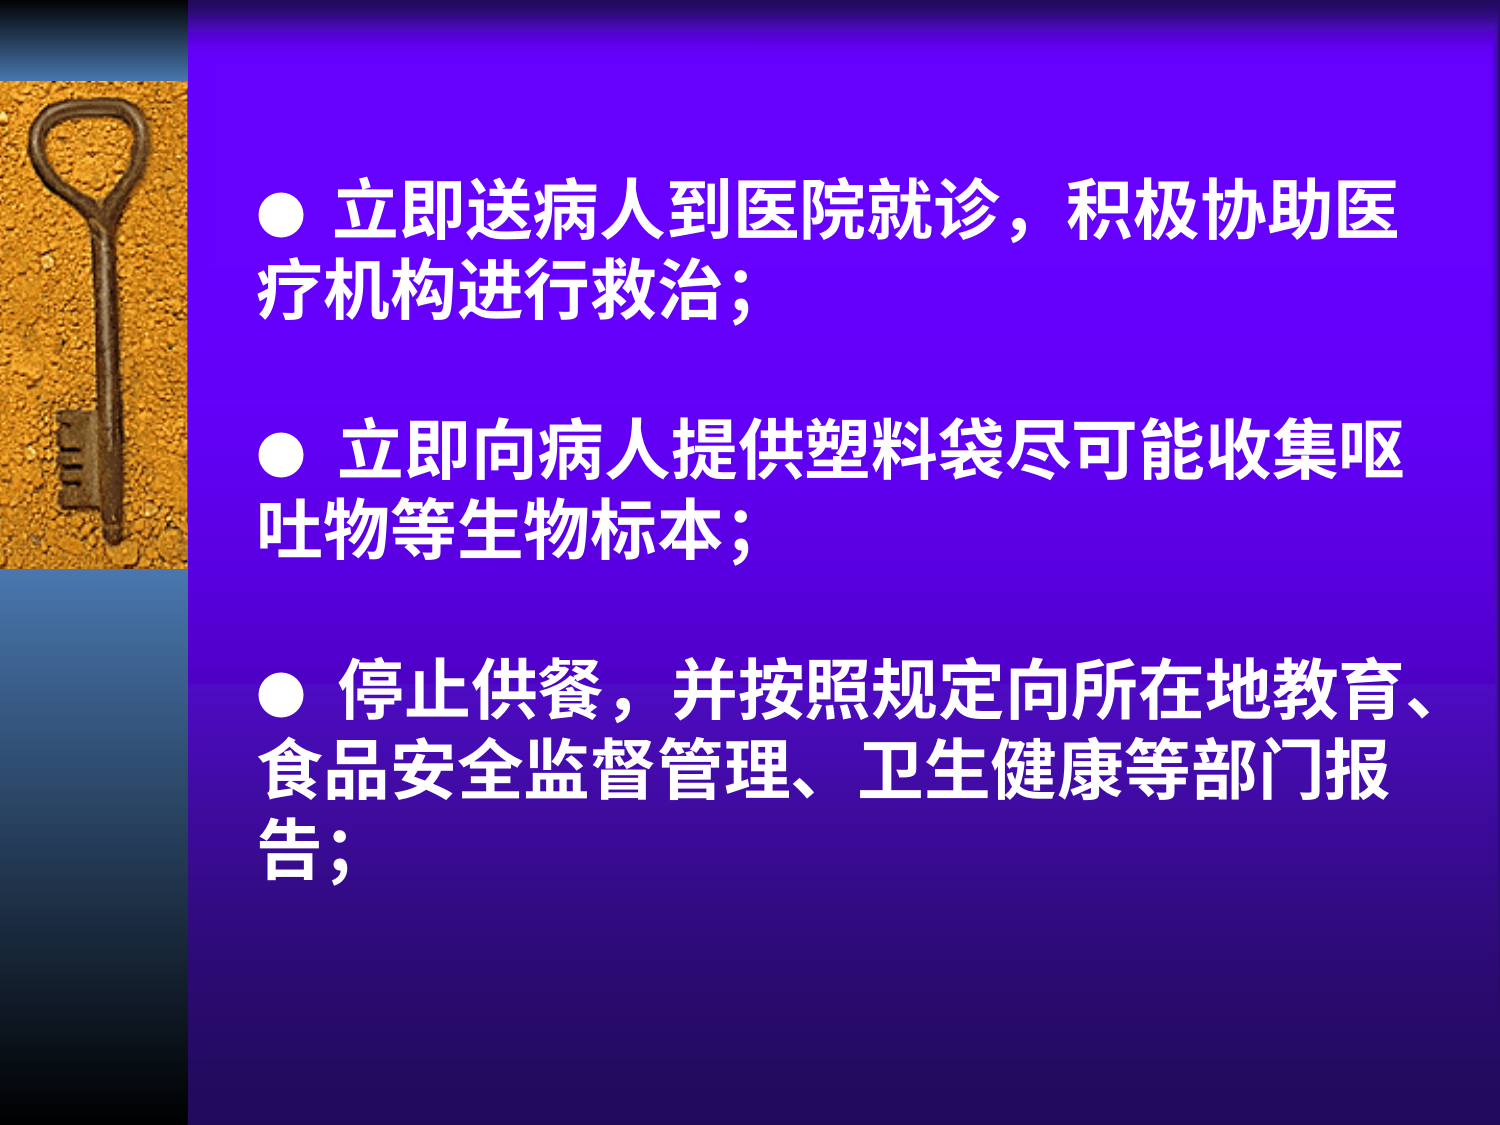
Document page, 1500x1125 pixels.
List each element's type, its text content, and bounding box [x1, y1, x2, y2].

picture [0, 0, 1500, 1125]
text_box ● 立即送病人到医院就诊，积极协助医疗机构进行救治； ● 立即向病人提供塑料袋尽可能收集呕吐物等生物标本； ● 停止供餐，并按照规定向所在地教育、食品安全监督管理、卫生健康等部门报告； [242, 160, 1435, 1026]
